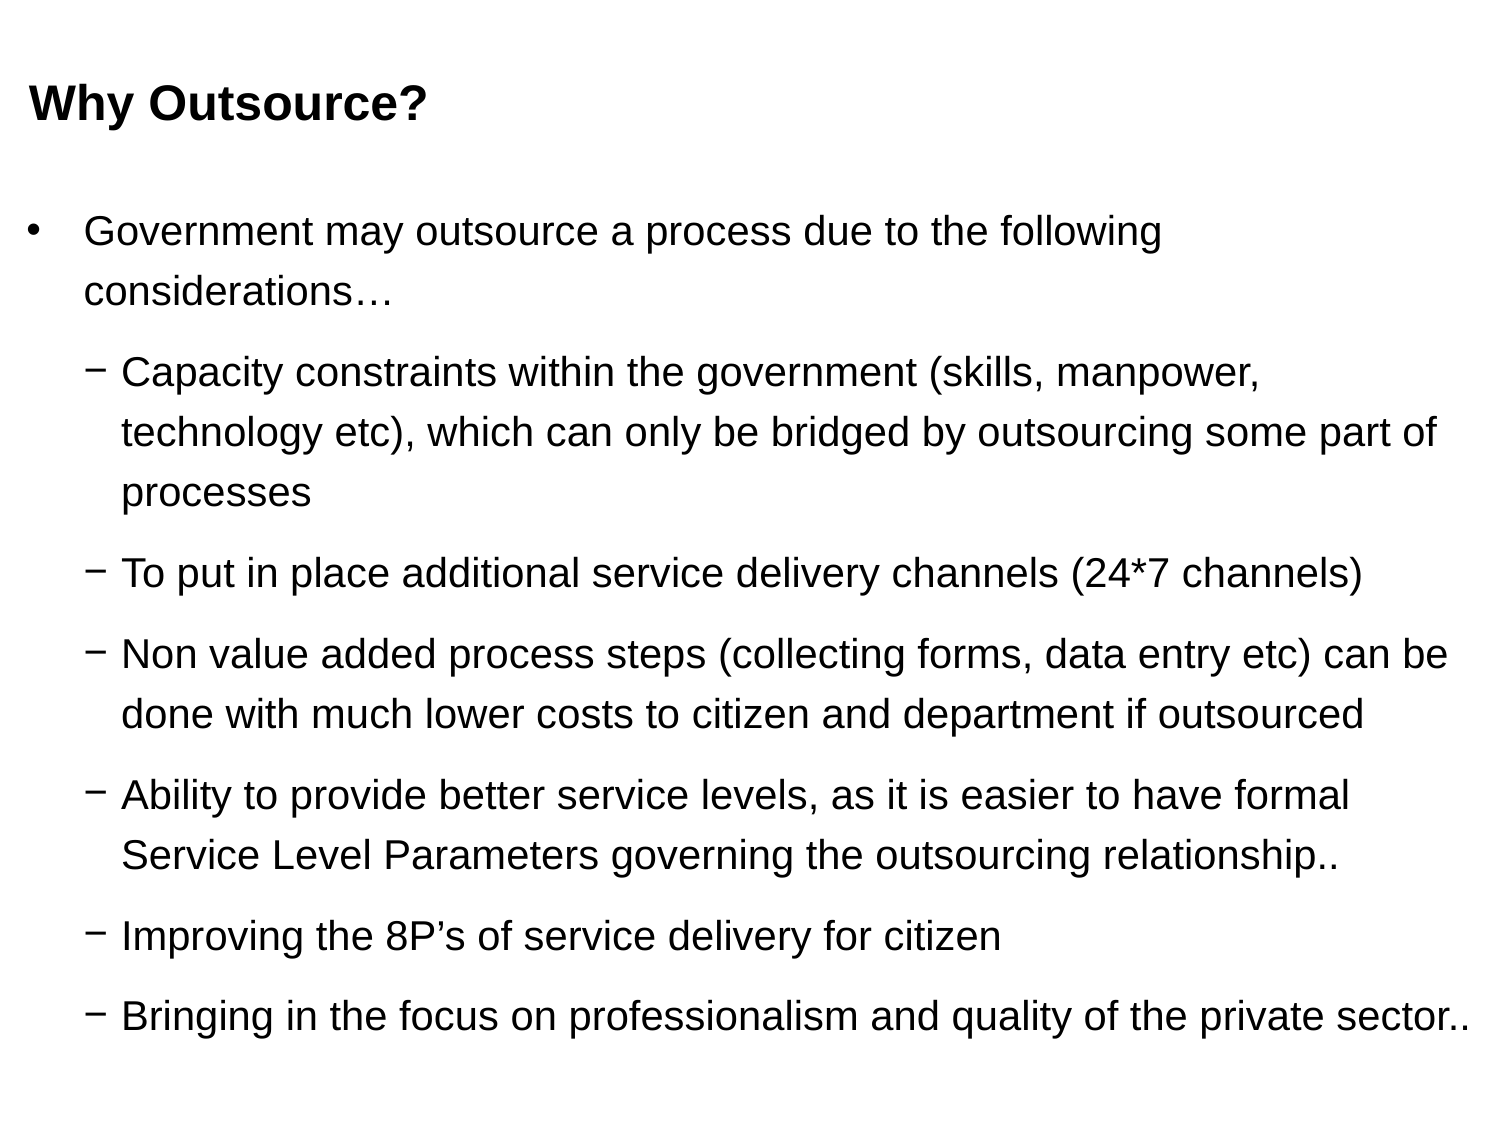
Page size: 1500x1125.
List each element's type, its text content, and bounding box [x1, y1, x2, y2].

title Why Outsource? [28, 69, 1474, 193]
list Government may outsource a process due to the following considerations… Capacity constraints within the government (skills, manpower, technology etc), which can only be bridged by outsourcing some part of processes To put in place additional service delivery channels (24*7 channels) Non value added process steps (collecting forms, data entry etc) can be done with much lower costs to citizen and department if outsourced Ability to provide better service levels, as it is easier to have formal Service Level Parameters governing the outsourcing relationship.. Improving the 8P’s of service delivery for citizen Bringing in the focus on professionalism and quality of the private sector.. [26, 193, 1474, 1007]
